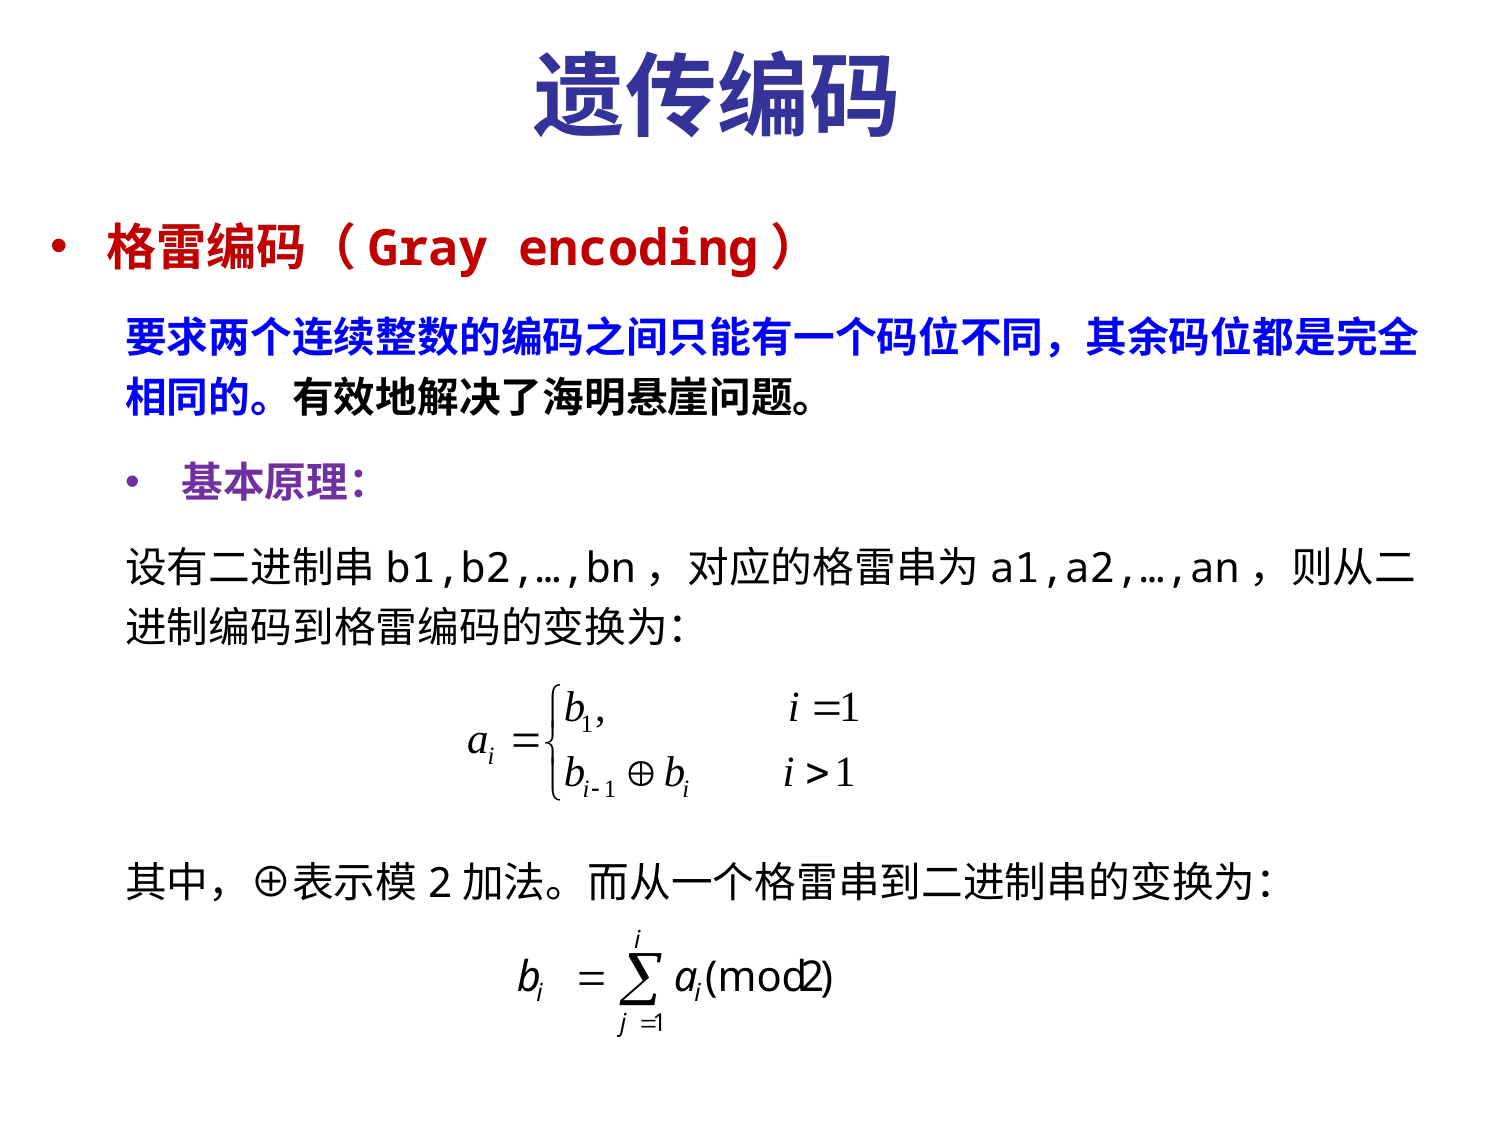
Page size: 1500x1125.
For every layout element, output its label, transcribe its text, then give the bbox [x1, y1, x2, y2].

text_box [460, 674, 865, 812]
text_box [513, 916, 841, 1045]
text_box 遗传编码 [259, 30, 1176, 156]
text_box 格雷编码（Gray encoding） 要求两个连续整数的编码之间只能有一个码位不同，其余码位都是完全相同的。有效地解决了海明悬崖问题。 基本原理： 设有二进制串b1,b2,…,bn，对应的格雷串为a1,a2,…,an，则从二进制编码到格雷编码的变换为： 其中，⊕表示模2加法。而从一个格雷串到二进制串的变换为： [35, 196, 1471, 913]
